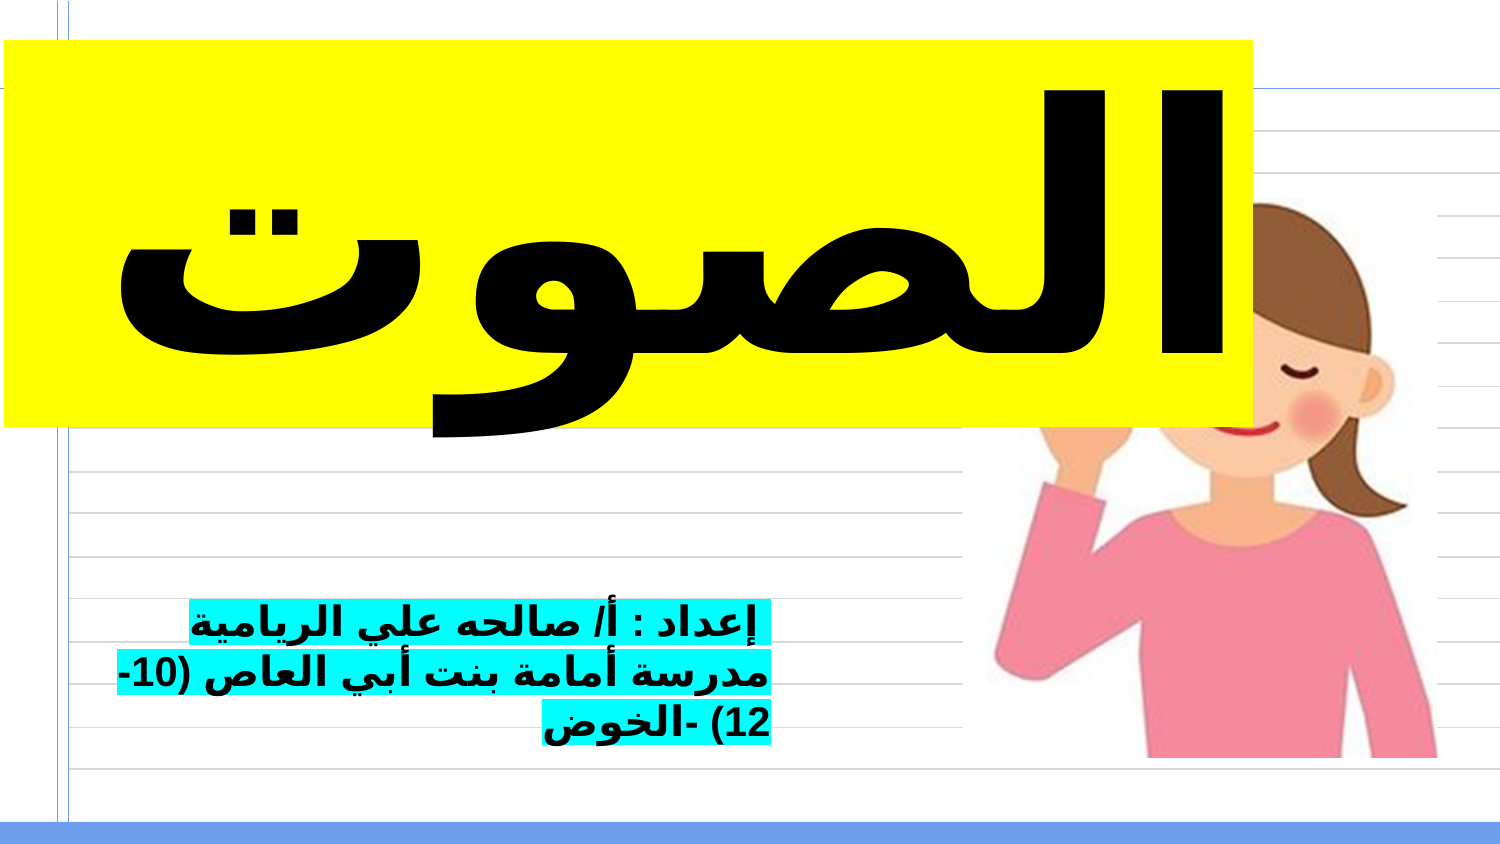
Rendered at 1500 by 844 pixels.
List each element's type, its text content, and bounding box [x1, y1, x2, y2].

text_box الصوت [0, 0, 1287, 430]
text_box إعداد : أ/ صالحه علي الريامية مدرسة أمامة بنت أبي العاص (10-12) -الخوض [100, 587, 786, 753]
picture [962, 197, 1438, 759]
